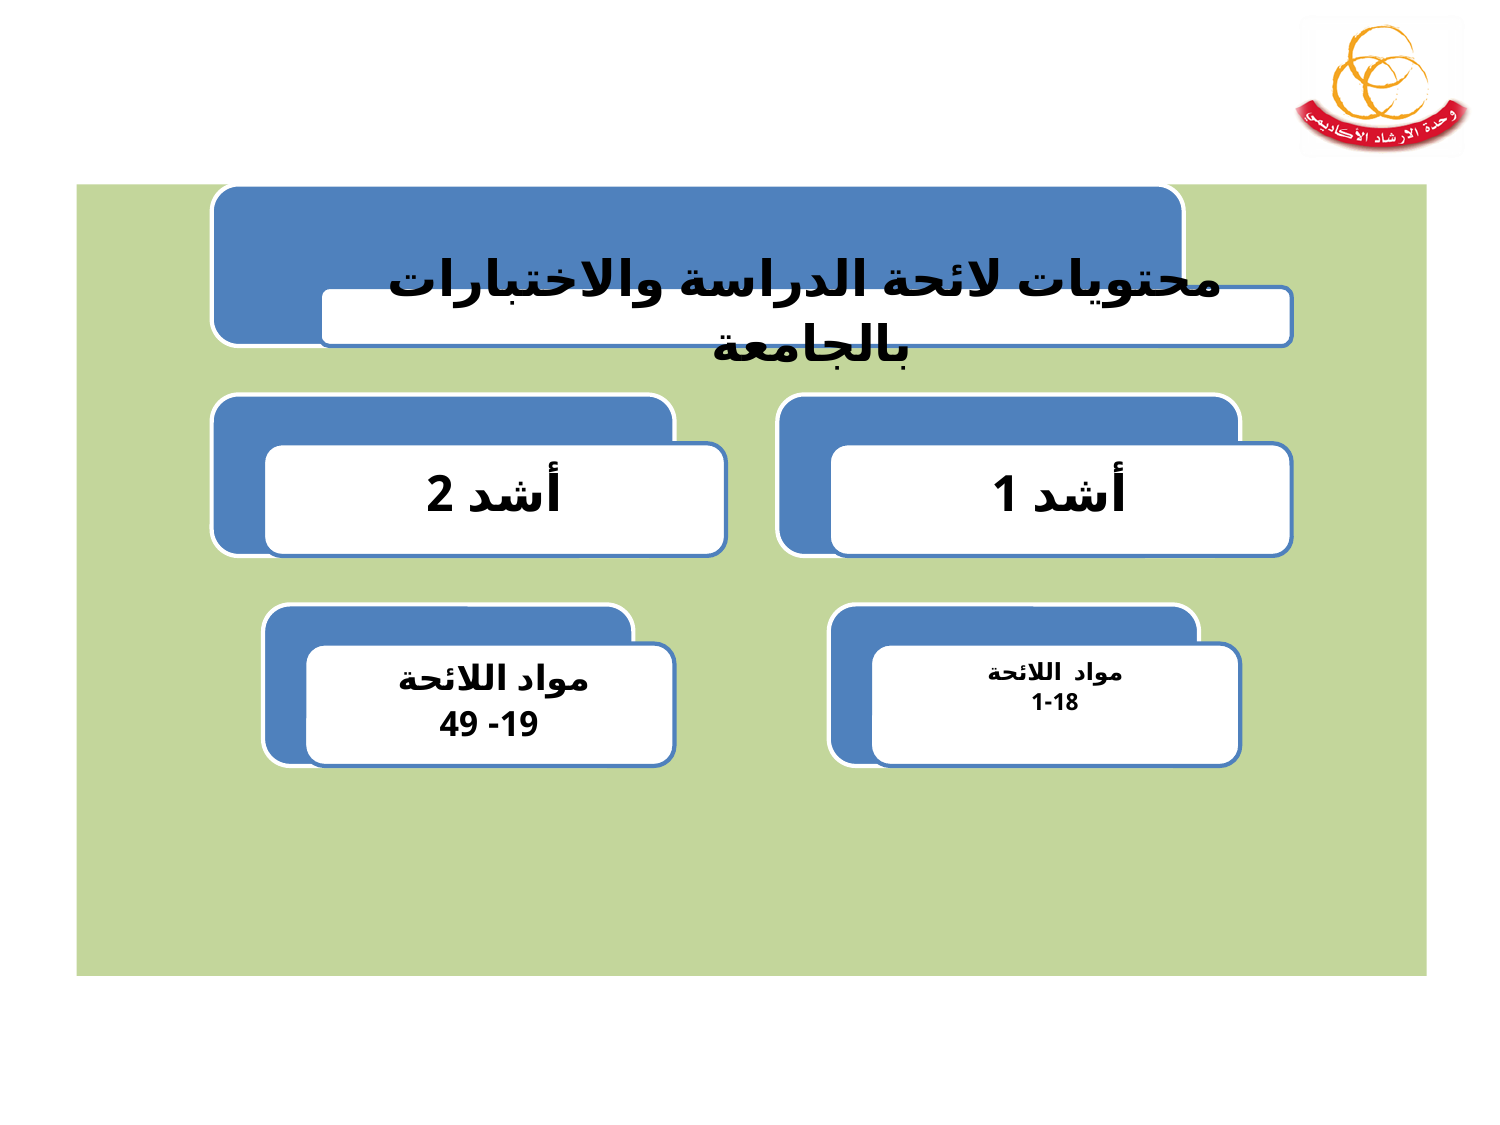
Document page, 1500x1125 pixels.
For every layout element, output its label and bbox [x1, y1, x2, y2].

picture [1281, 0, 1484, 173]
list [76, 184, 1427, 977]
